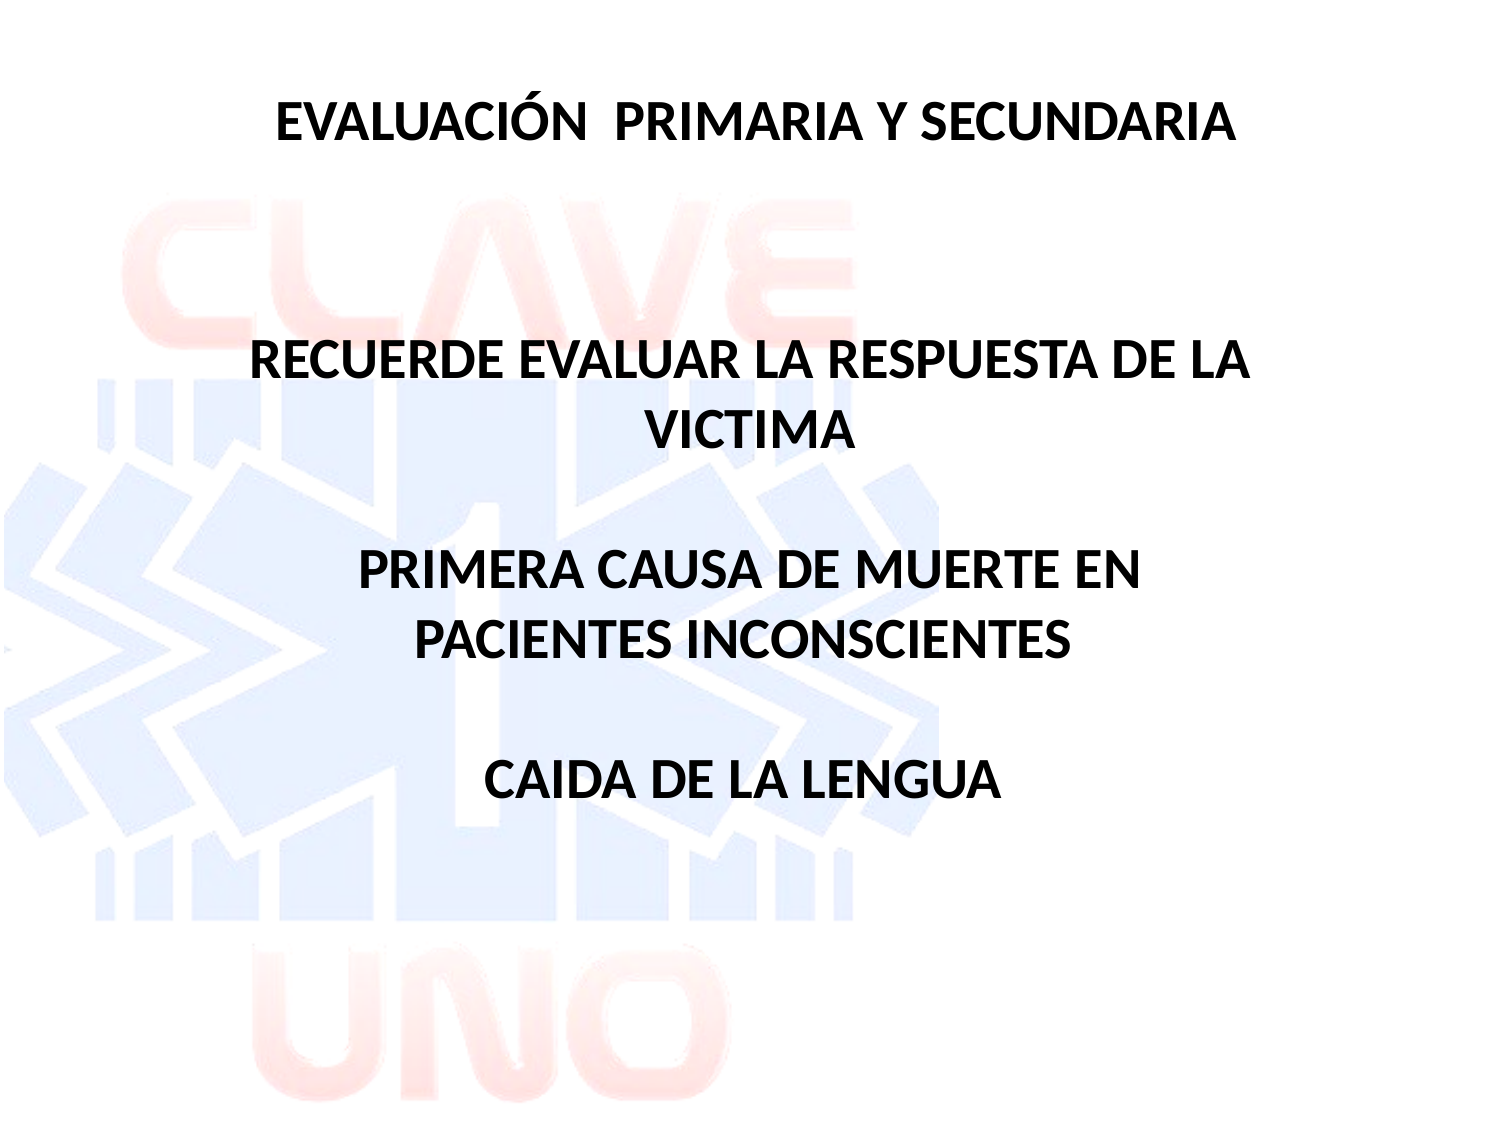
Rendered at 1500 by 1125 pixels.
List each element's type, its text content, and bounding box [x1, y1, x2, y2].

picture [3, 184, 940, 1121]
text_box Recuerde evaluar la respuesta de la victima Primera causa de muerte en pacientes inconscientes CAIDA DE LA LENGUA [944, 312, 1288, 818]
text_box EVALUACIÓN PRIMARIA Y SECUNDARIA [249, 75, 1263, 160]
